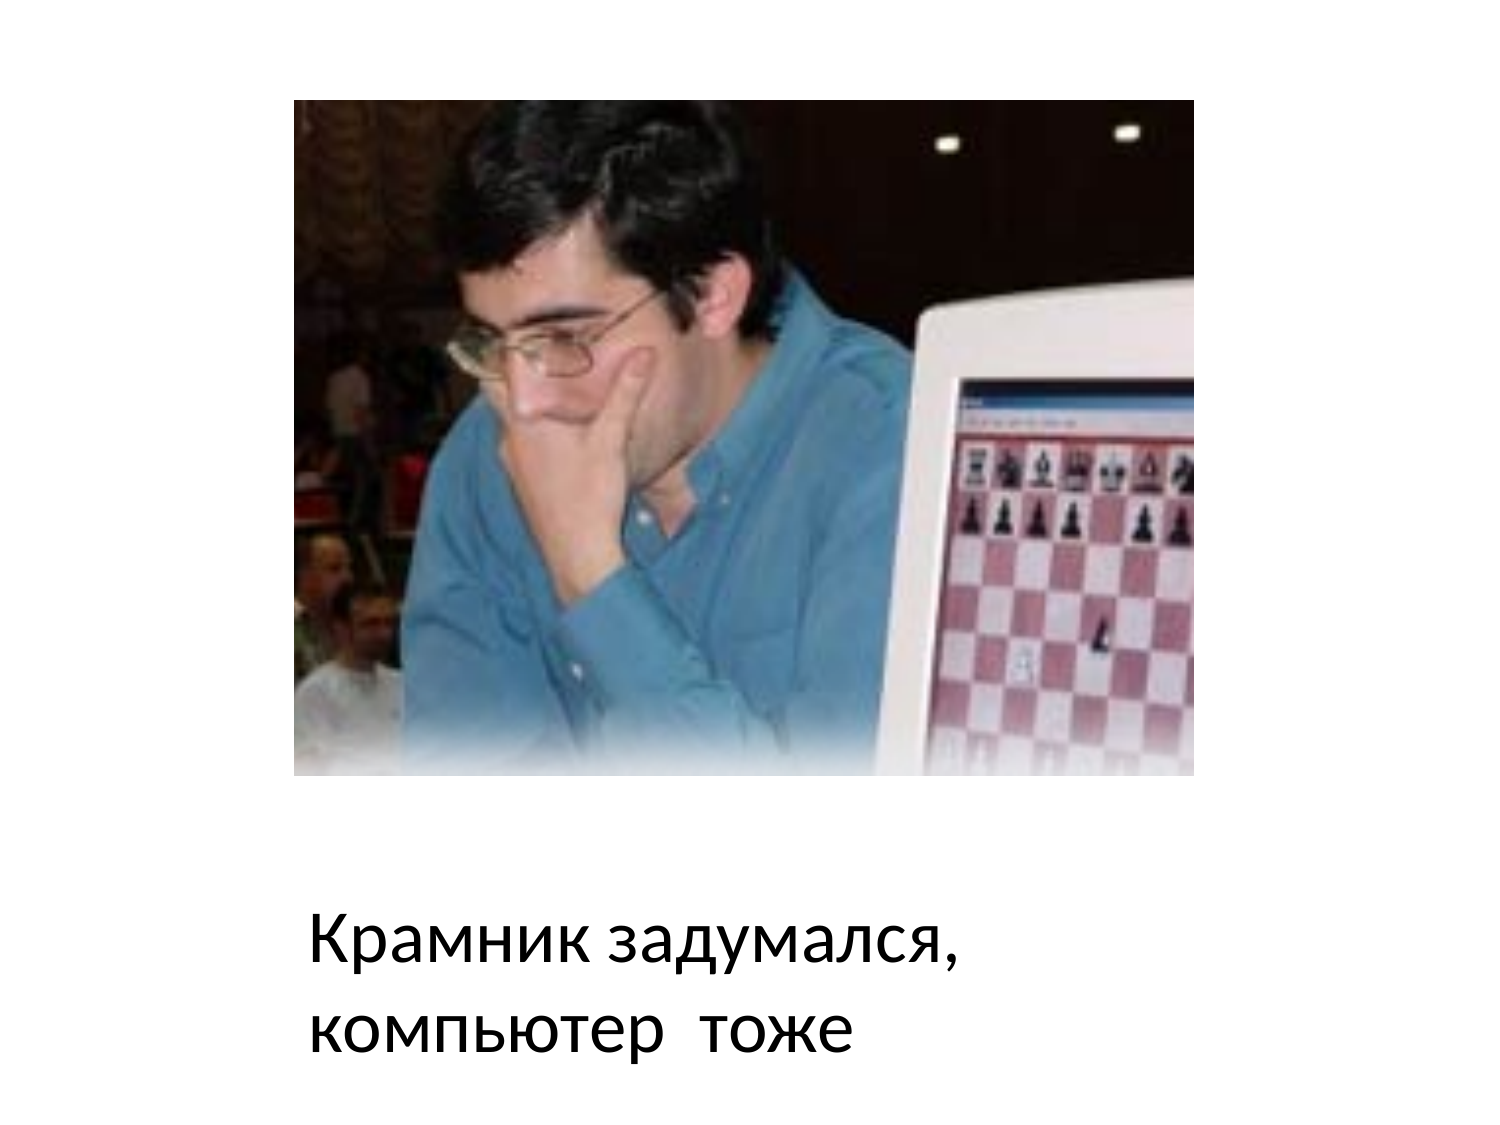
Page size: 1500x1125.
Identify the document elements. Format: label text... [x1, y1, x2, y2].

picture [293, 100, 1195, 776]
list Крамник задумался, компьютер тоже [294, 880, 1194, 1013]
